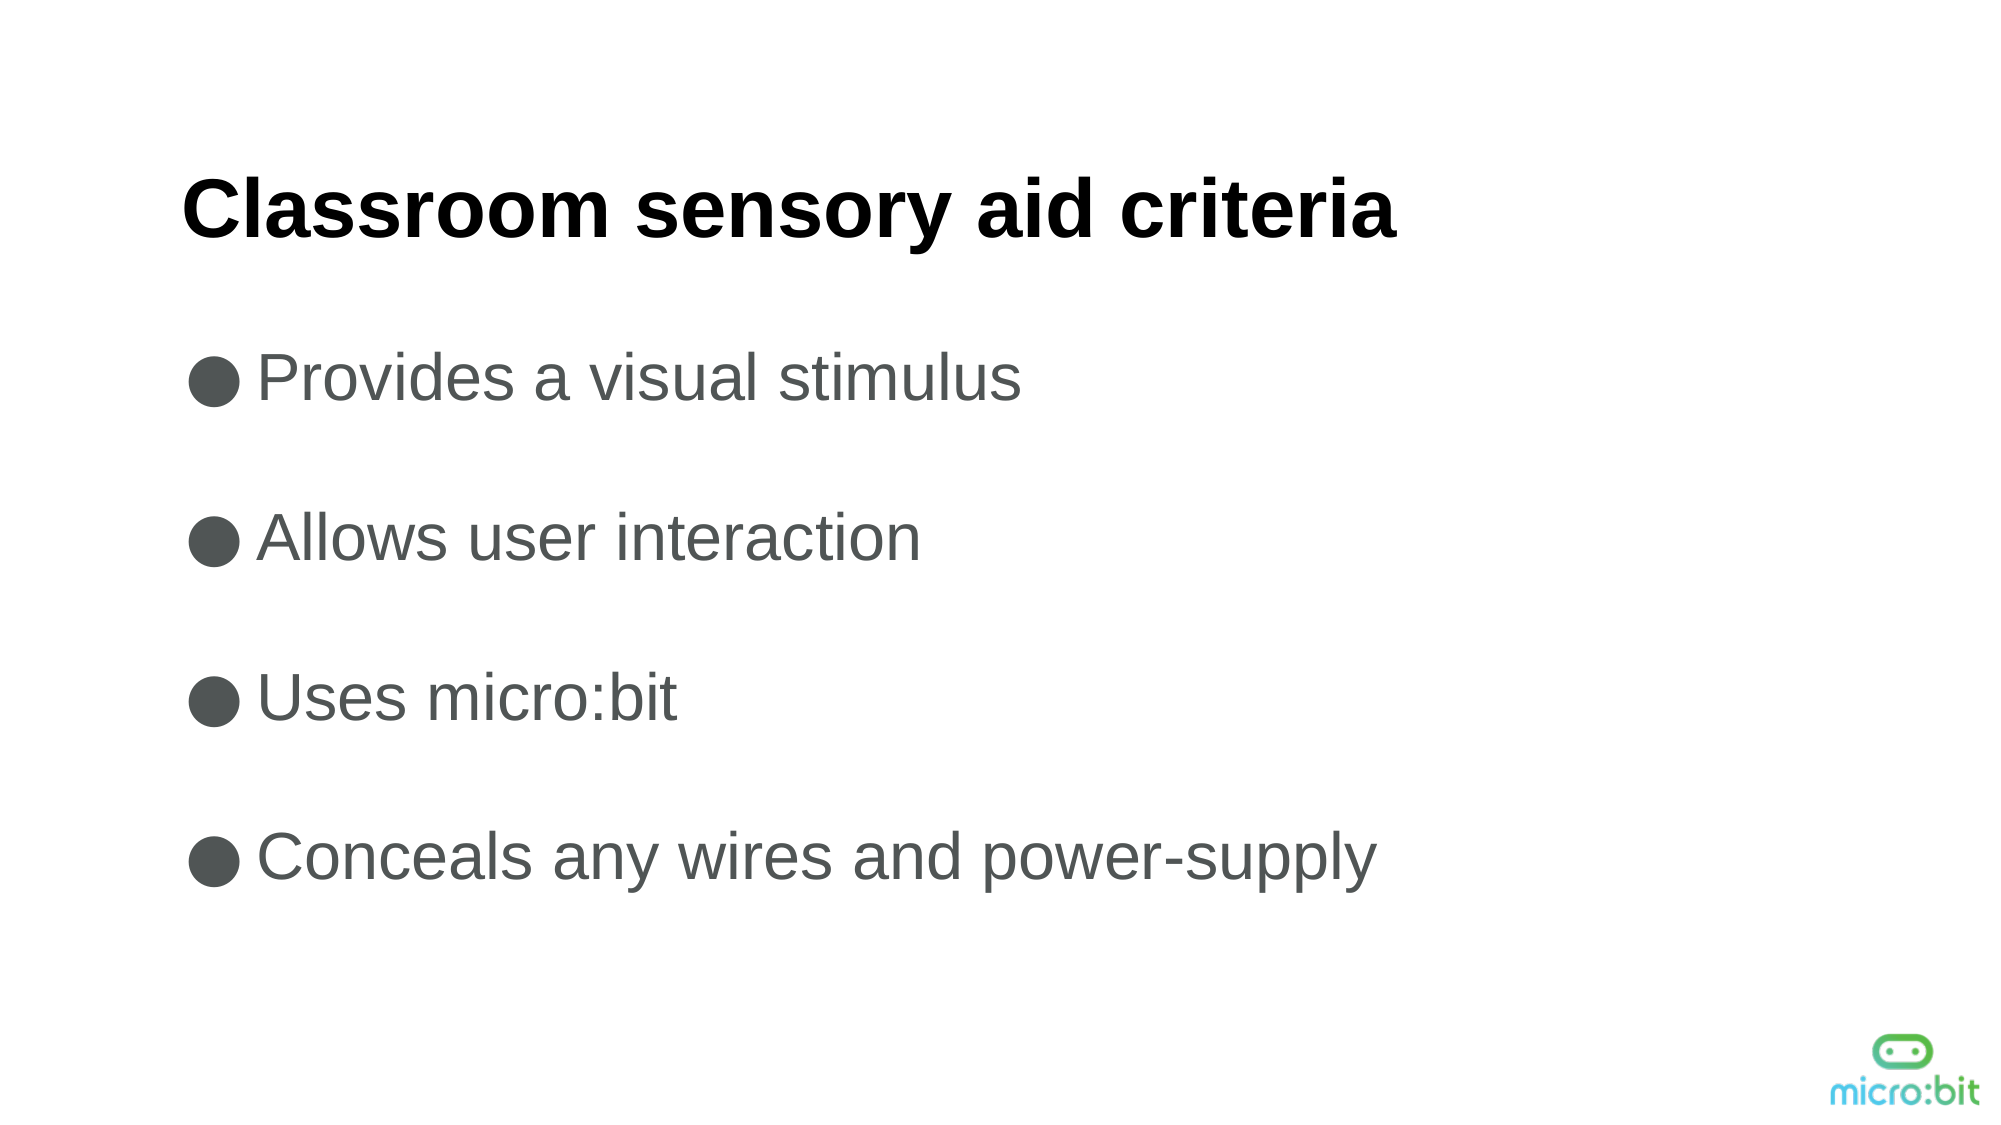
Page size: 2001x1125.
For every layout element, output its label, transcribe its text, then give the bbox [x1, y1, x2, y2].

picture [1830, 1029, 1980, 1106]
text_box Classroom sensory aid criteria Provides a visual stimulus Allows user interaction Uses micro:bit Conceals any wires and power-supply [166, 60, 1918, 884]
